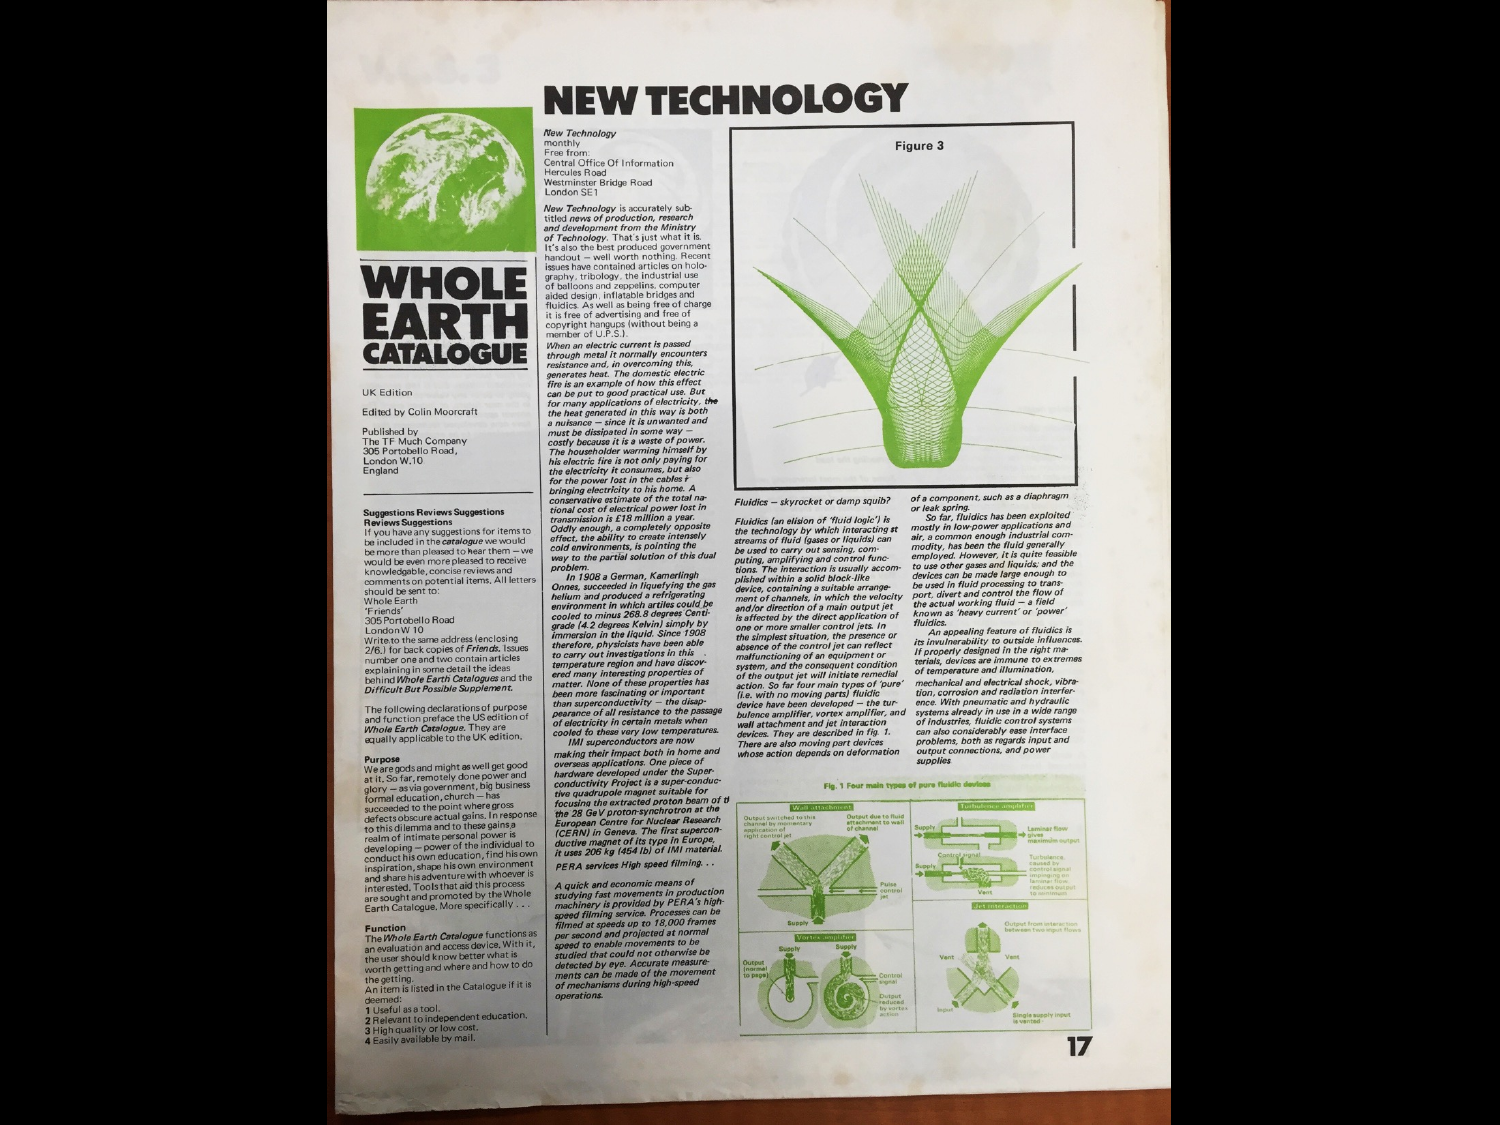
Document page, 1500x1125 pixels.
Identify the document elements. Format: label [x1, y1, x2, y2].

picture [326, 0, 1172, 1125]
